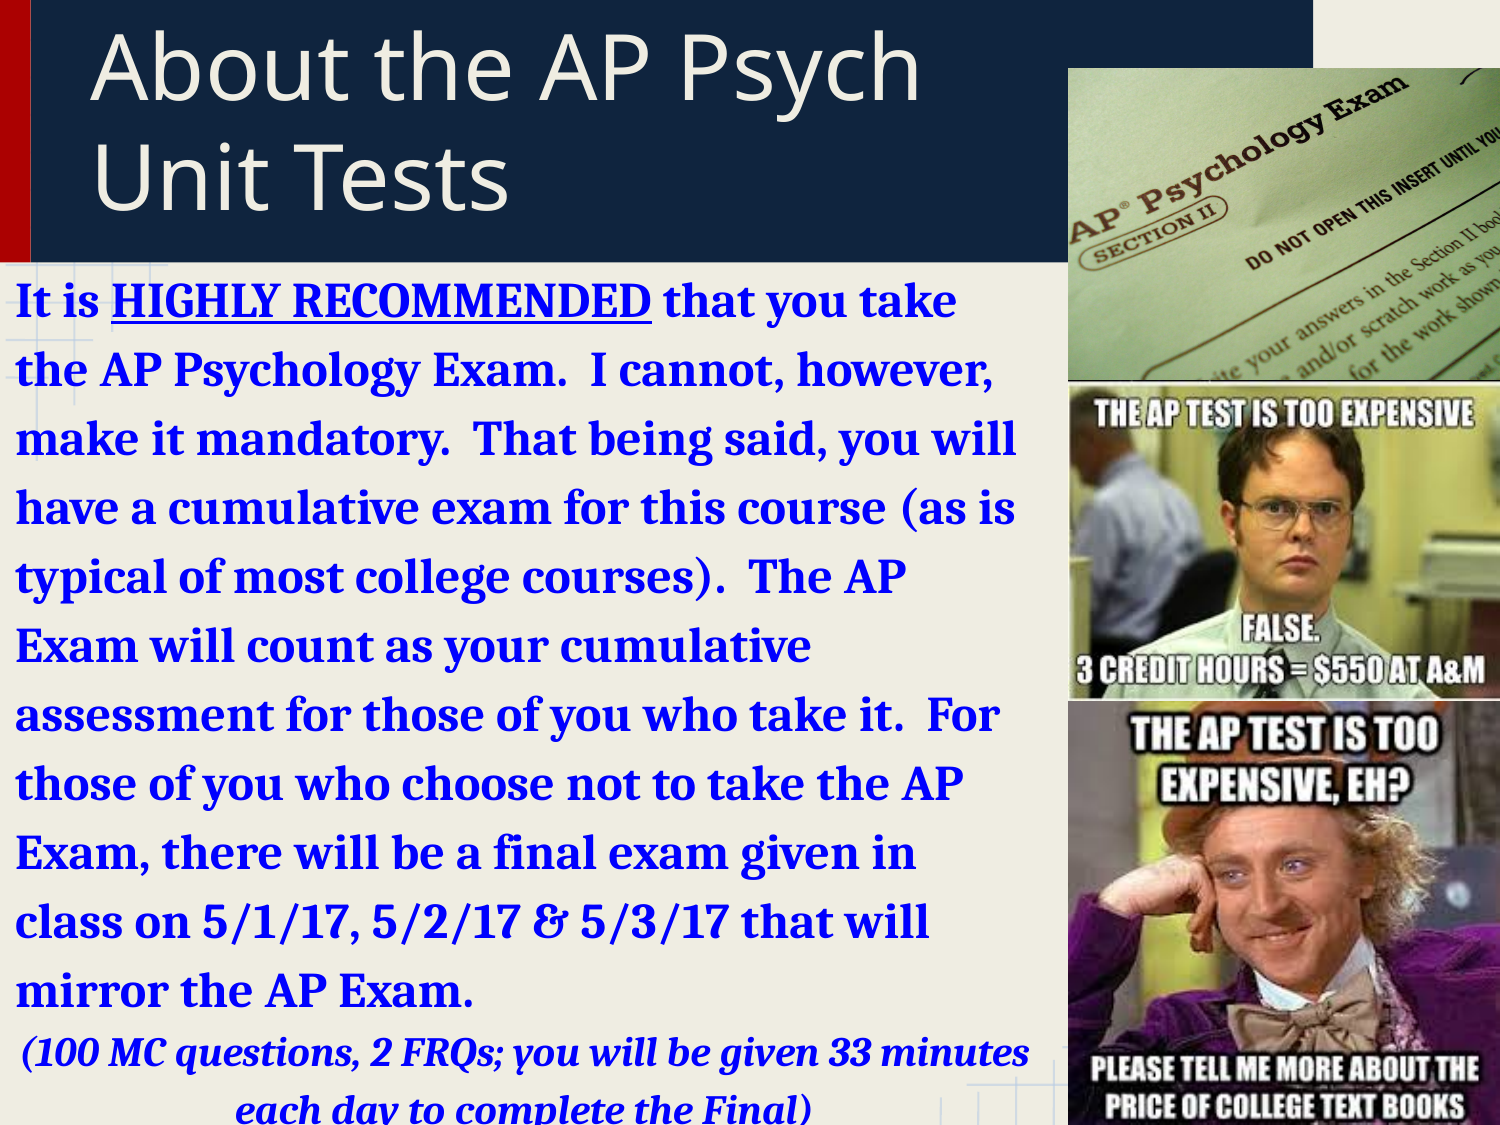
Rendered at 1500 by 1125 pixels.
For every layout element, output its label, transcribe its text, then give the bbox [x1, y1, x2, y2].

title About the AP Psych Unit Tests [75, 22, 1035, 243]
list It is HIGHLY RECOMMENDED that you take the AP Psychology Exam. I cannot, however, make it mandatory. That being said, you will have a cumulative exam for this course (as is typical of most college courses). The AP Exam will count as your cumulative assessment for those of you who take it. For those of you who choose not to take the AP Exam, there will be a final exam given in class on 5/1/17, 5/2/17 & 5/3/17 that will mirror the AP Exam. (100 MC questions, 2 FRQs; you will be given 33 minutes each day to complete the Final) [0, 243, 1050, 1090]
picture [1067, 68, 1500, 1125]
